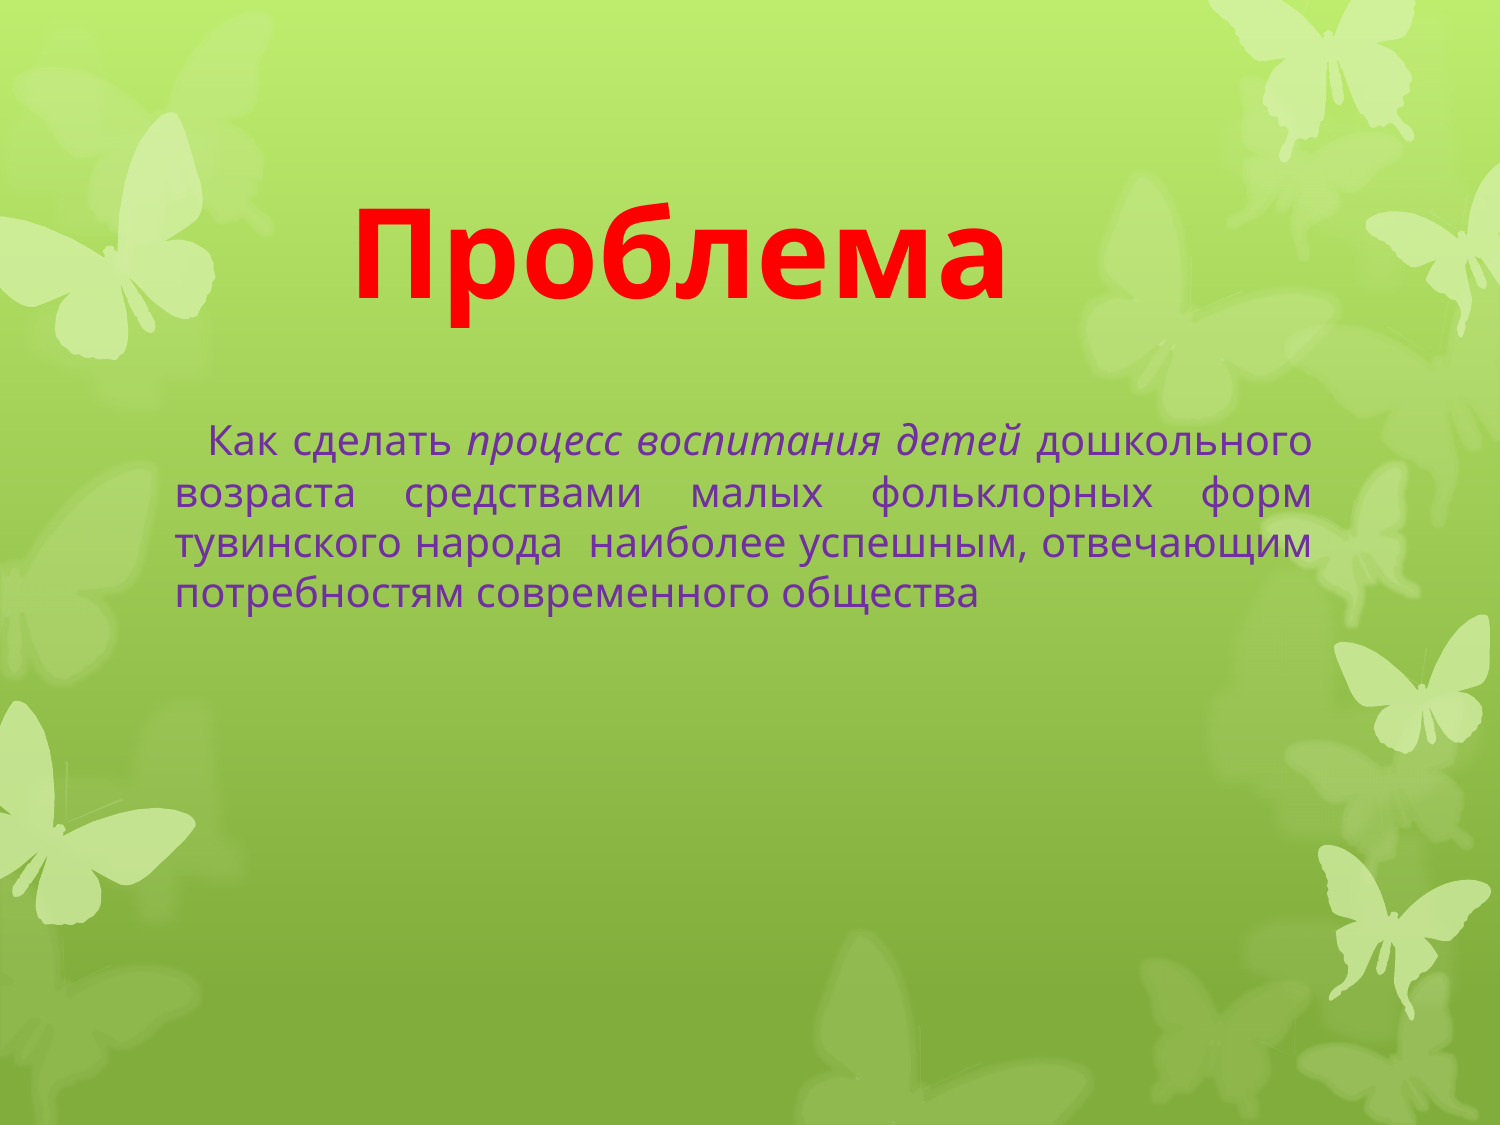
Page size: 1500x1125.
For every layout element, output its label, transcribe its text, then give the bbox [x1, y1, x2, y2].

title Проблема [171, 172, 1340, 325]
list Как сделать процесс воспитания детей дошкольного возраста средствами малых фольклорных форм тувинского народа наиболее успешным, отвечающим потребностям современного общества [159, 231, 1329, 790]
